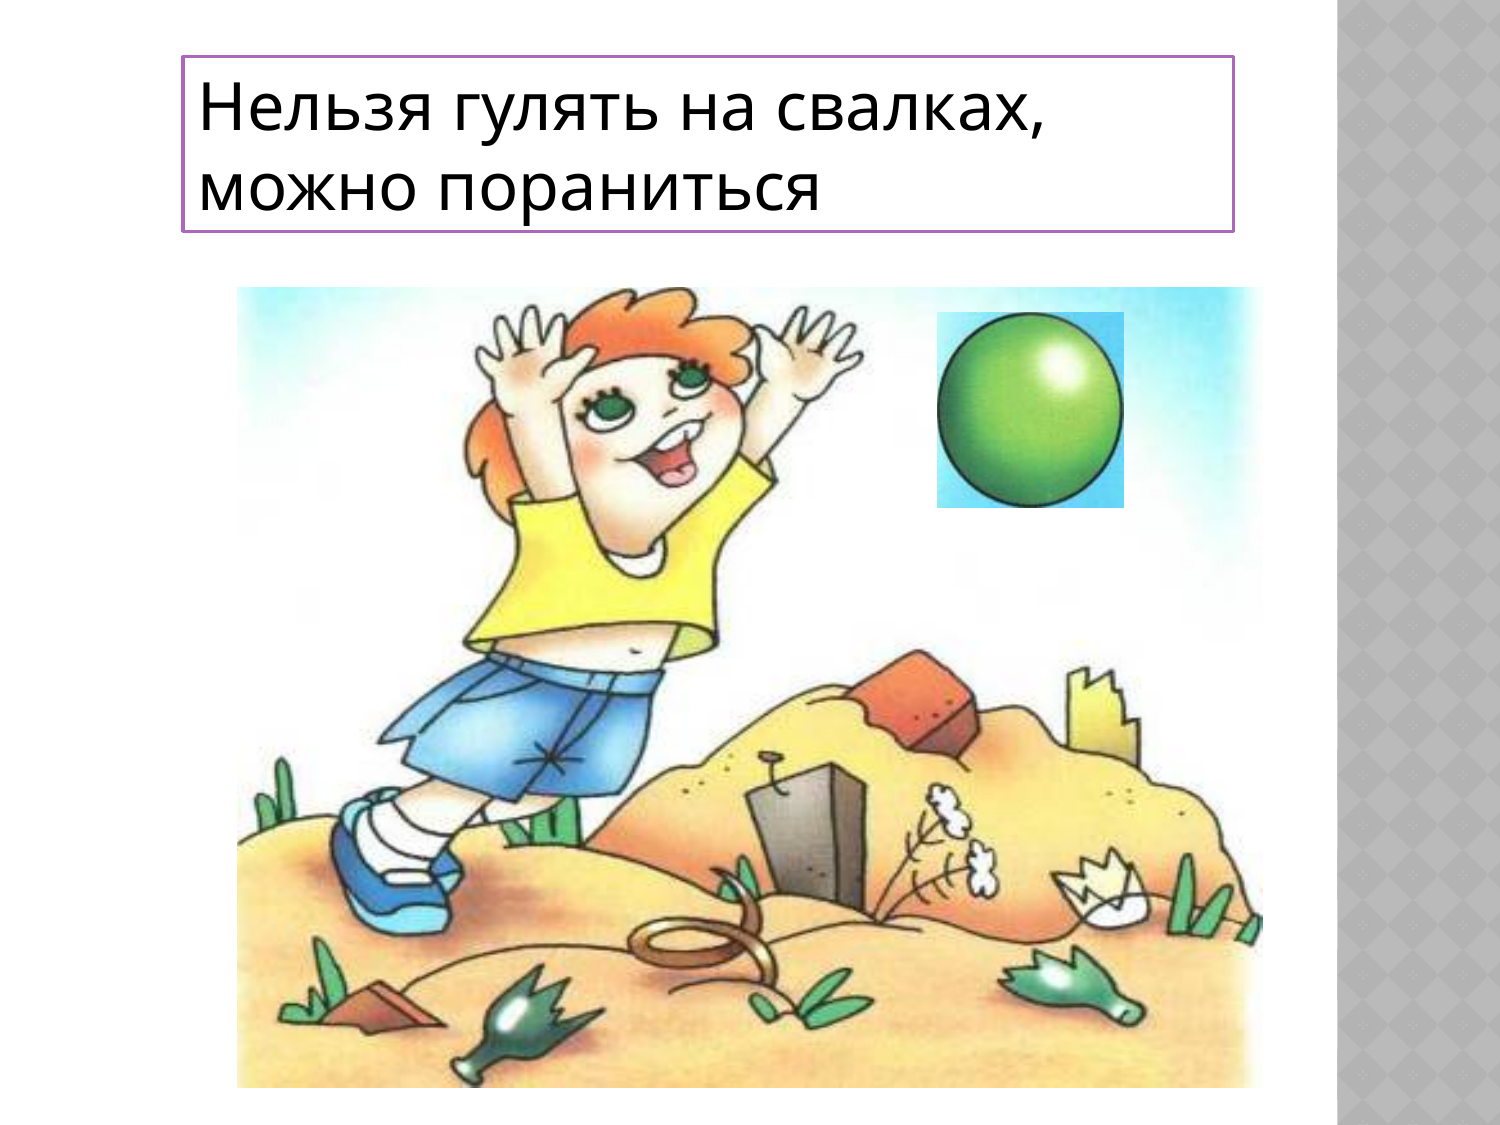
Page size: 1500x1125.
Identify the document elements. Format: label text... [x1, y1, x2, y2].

picture [237, 287, 1263, 1088]
text_box Нельзя гулять на свалках, можно пораниться [181, 55, 1235, 233]
